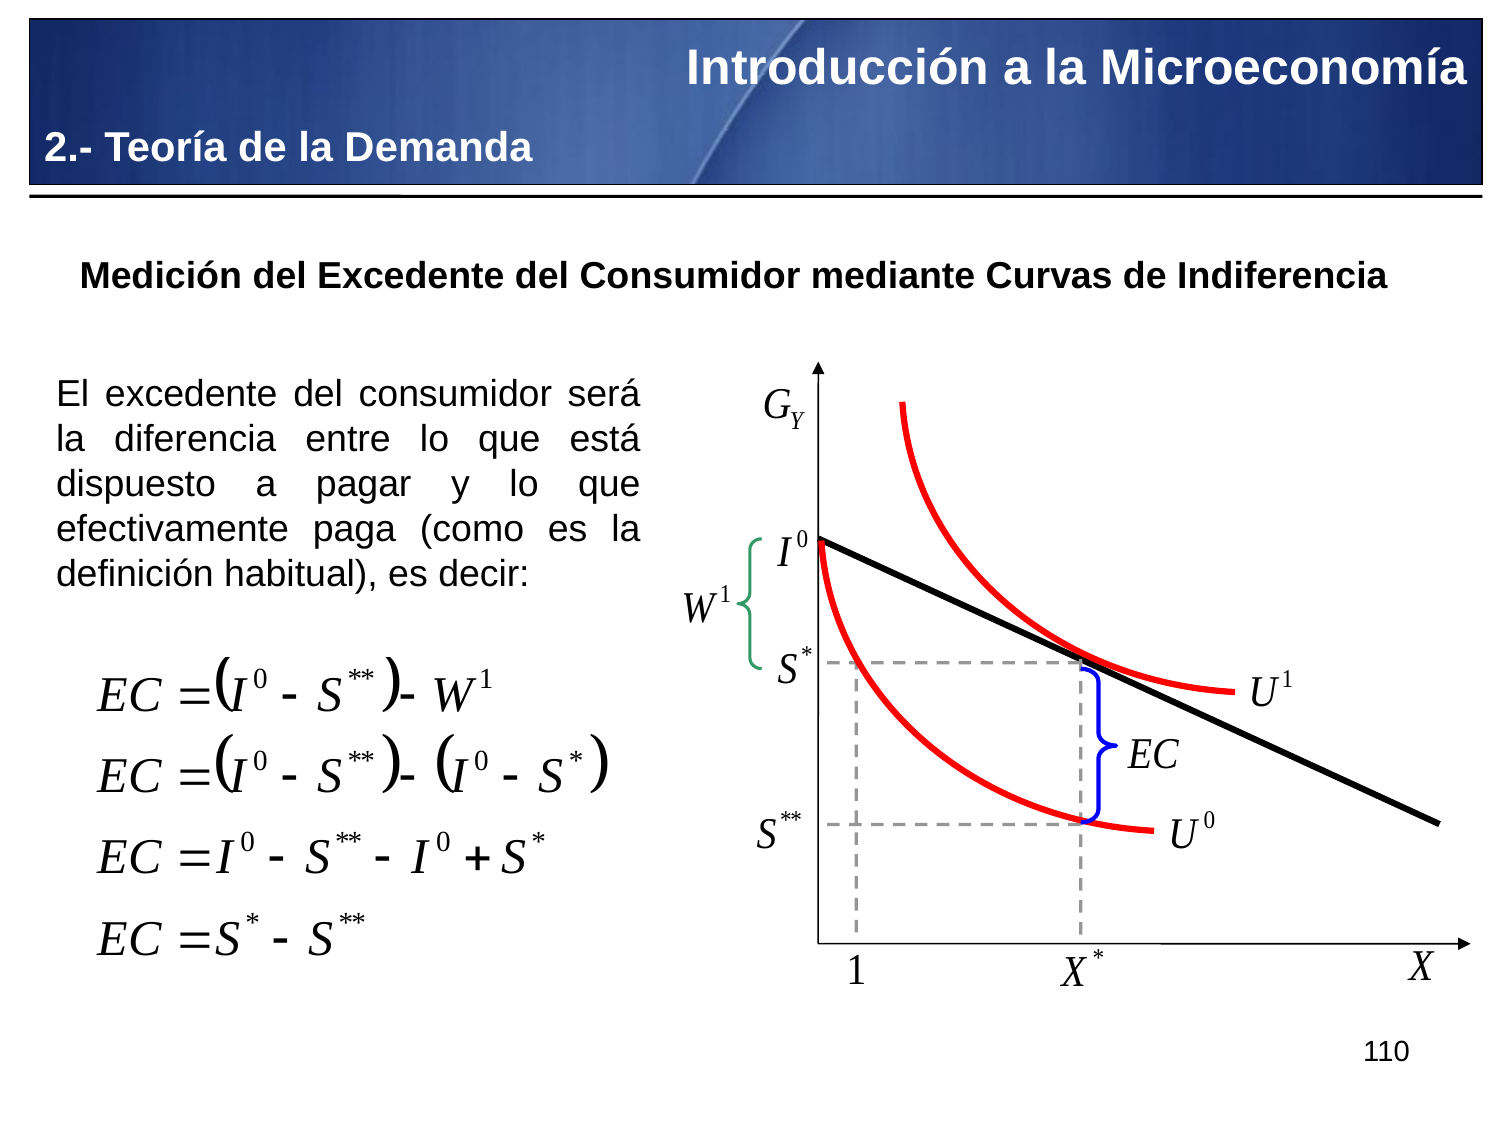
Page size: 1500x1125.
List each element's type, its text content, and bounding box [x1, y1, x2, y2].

slide_number 110 [1074, 1024, 1426, 1103]
text_box [29, 19, 1483, 185]
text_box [678, 361, 1471, 995]
text_box Introducción a la Microeconomía [608, 26, 1483, 102]
text_box Medición del Excedente del Consumidor mediante Curvas de Indiferencia [64, 243, 1447, 304]
text_box 2.- Teoría de la Demanda [29, 112, 585, 178]
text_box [88, 656, 610, 966]
text_box El excedente del consumidor será la diferencia entre lo que está dispuesto a pagar y lo que efectivamente paga (como es la definición habitual), es decir: [41, 361, 656, 602]
